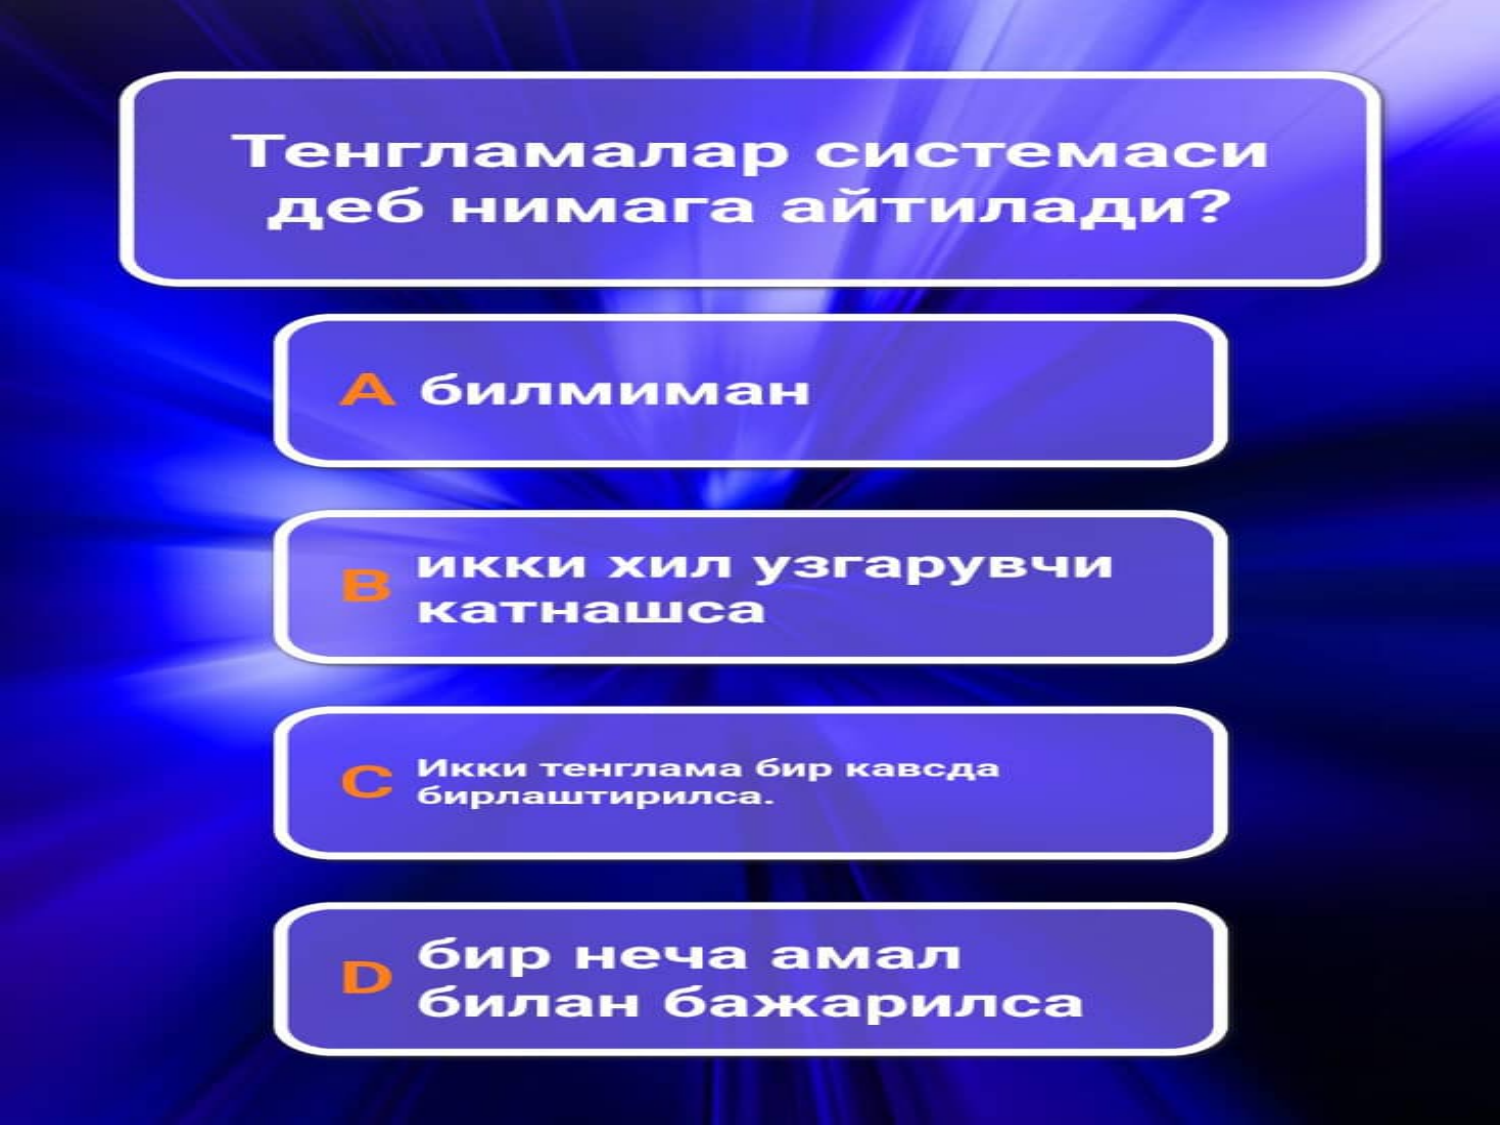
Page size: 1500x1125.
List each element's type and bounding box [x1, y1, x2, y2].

list [0, 0, 1500, 1125]
